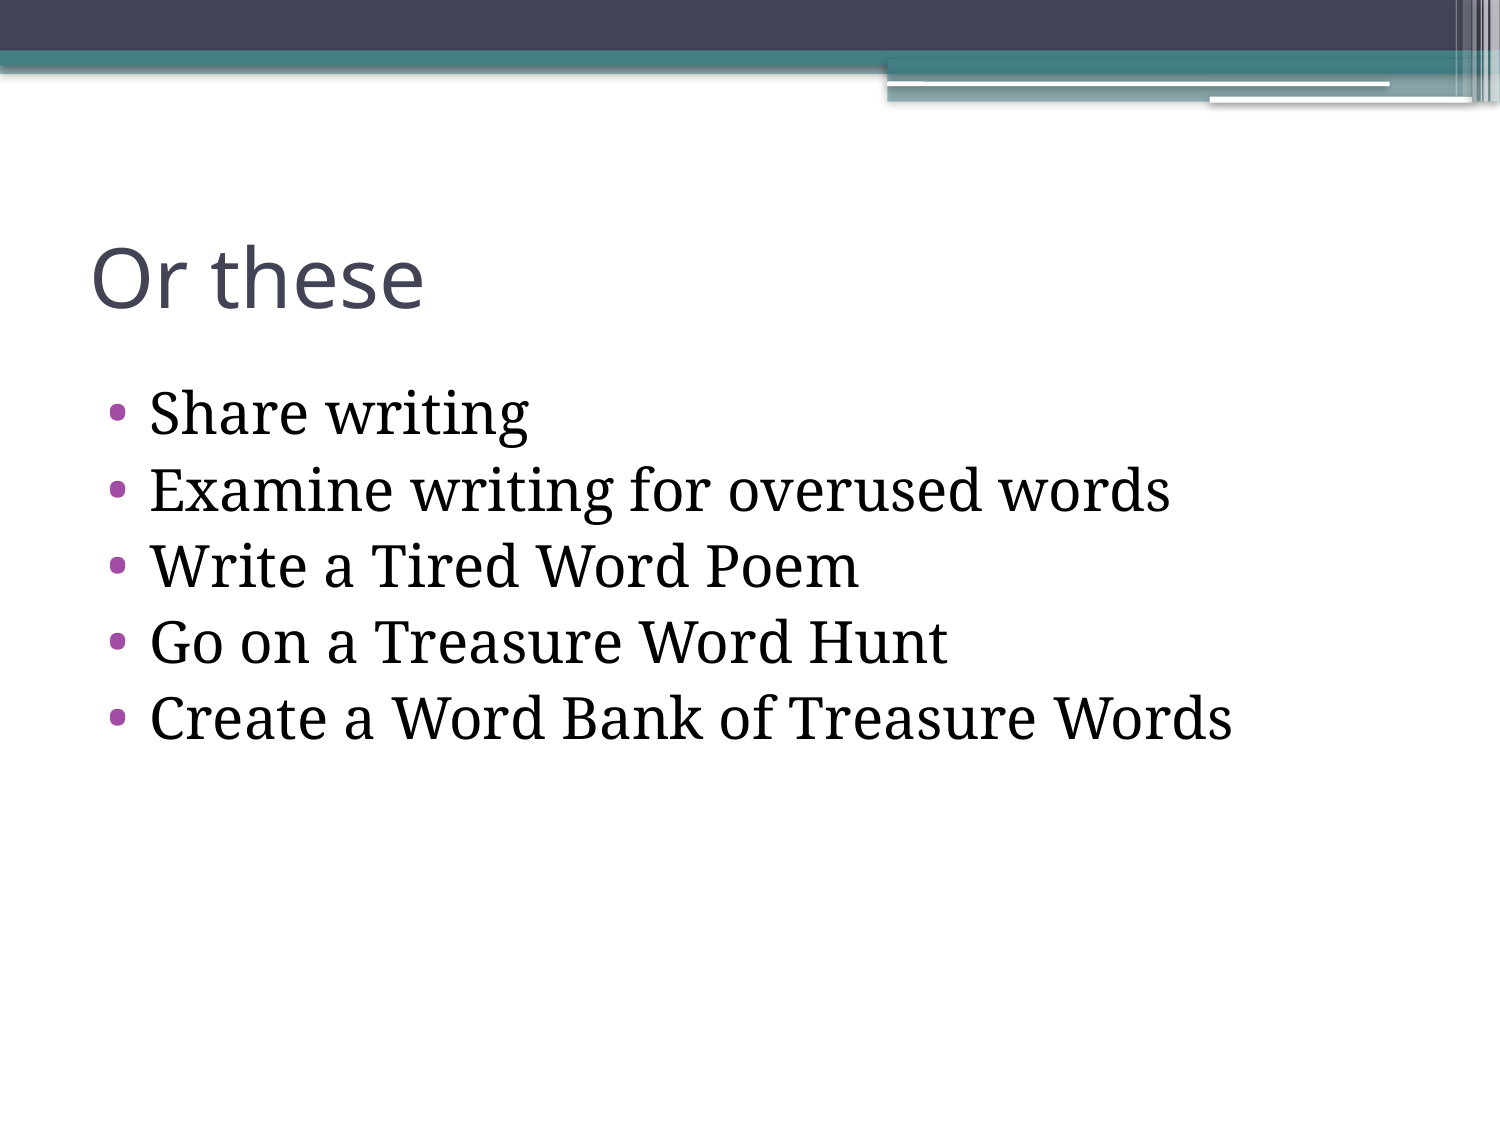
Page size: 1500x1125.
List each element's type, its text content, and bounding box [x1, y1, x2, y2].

list Share writing Examine writing for overused words Write a Tired Word Poem Go on a Treasure Word Hunt Create a Word Bank of Treasure Words [75, 368, 1425, 1079]
title Or these [75, 187, 1425, 363]
